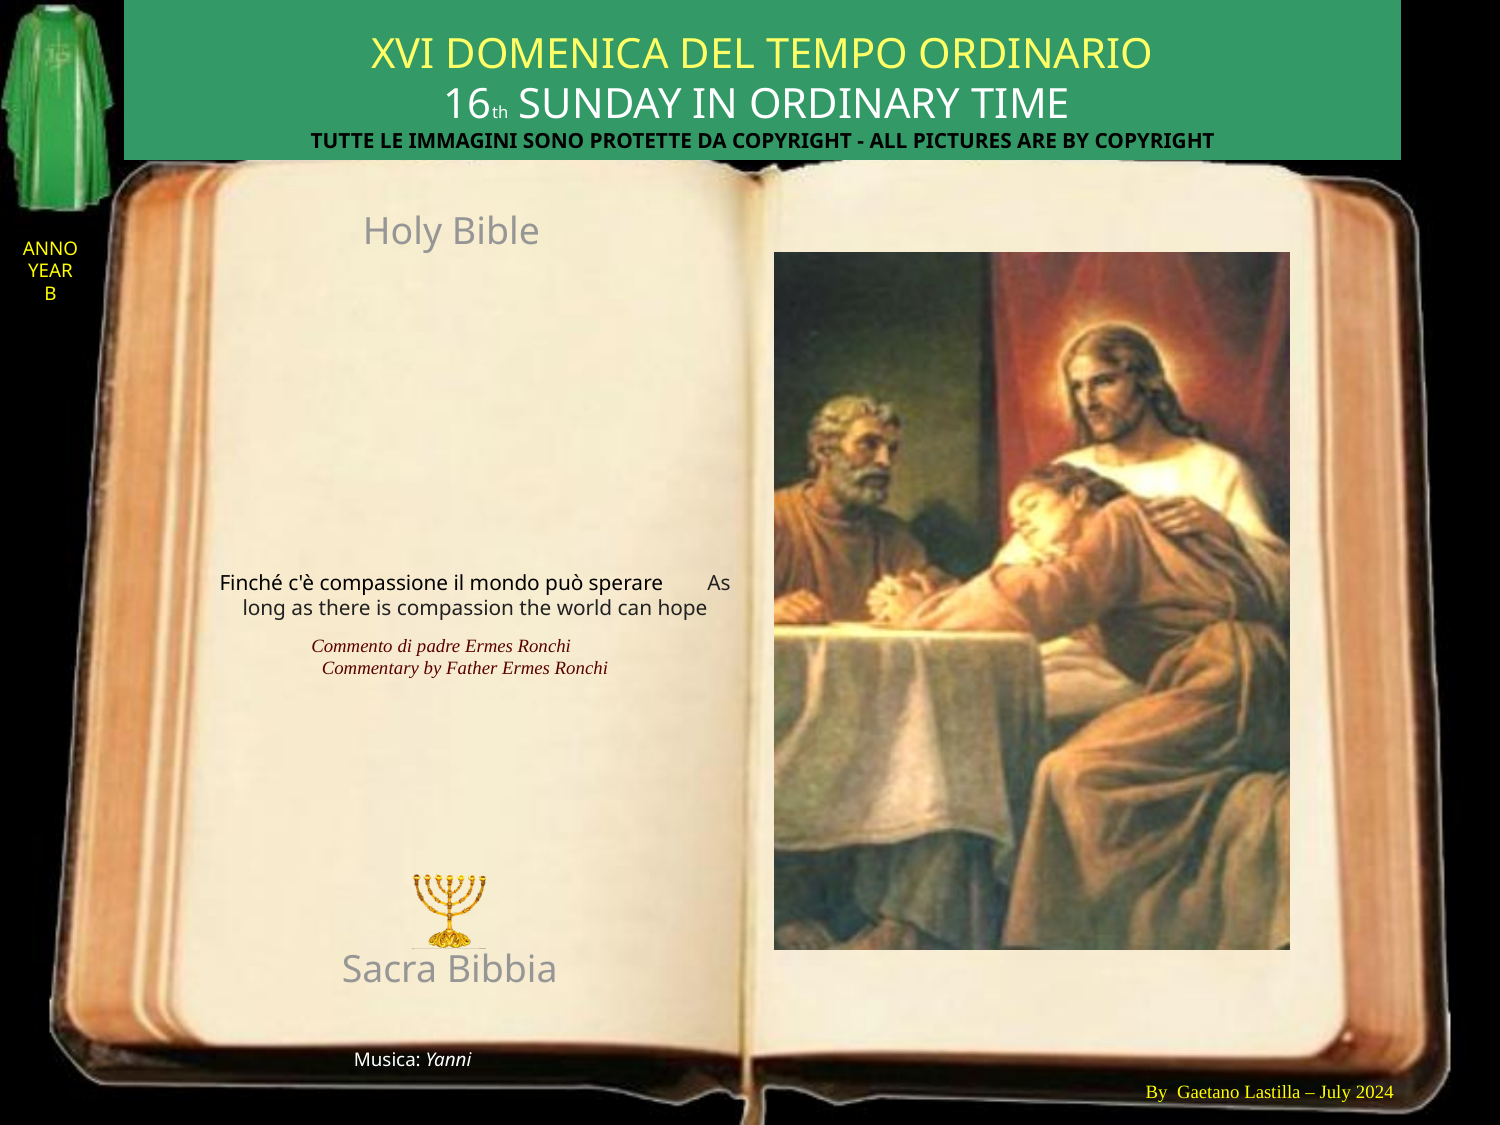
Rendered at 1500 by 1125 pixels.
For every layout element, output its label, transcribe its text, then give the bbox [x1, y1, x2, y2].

text_box XVI DOMENICA DEL TEMPO ORDINARIO 16th SUNDAY IN ORDINARY TIME TUTTE LE IMMAGINI SONO PROTETTE DA COPYRIGHT - ALL PICTURES ARE BY COPYRIGHT [124, 0, 1400, 160]
text_box Commento di padre Ermes Ronchi Commentary by Father Ermes Ronchi [277, 625, 653, 686]
text_box Holy Bible [348, 199, 556, 260]
picture [0, 0, 1500, 1125]
text_box By Gaetano Lastilla – July 2024 [1009, 1072, 1500, 1110]
text_box ANNO YEAR B [7, 229, 93, 312]
text_box Musica: Yanni [56, 1039, 769, 1078]
text_box Sacra Bibbia [187, 937, 713, 998]
text_box Finché c'è compassione il mondo può sperare As long as there is compassion the world can hope [181, 562, 769, 628]
